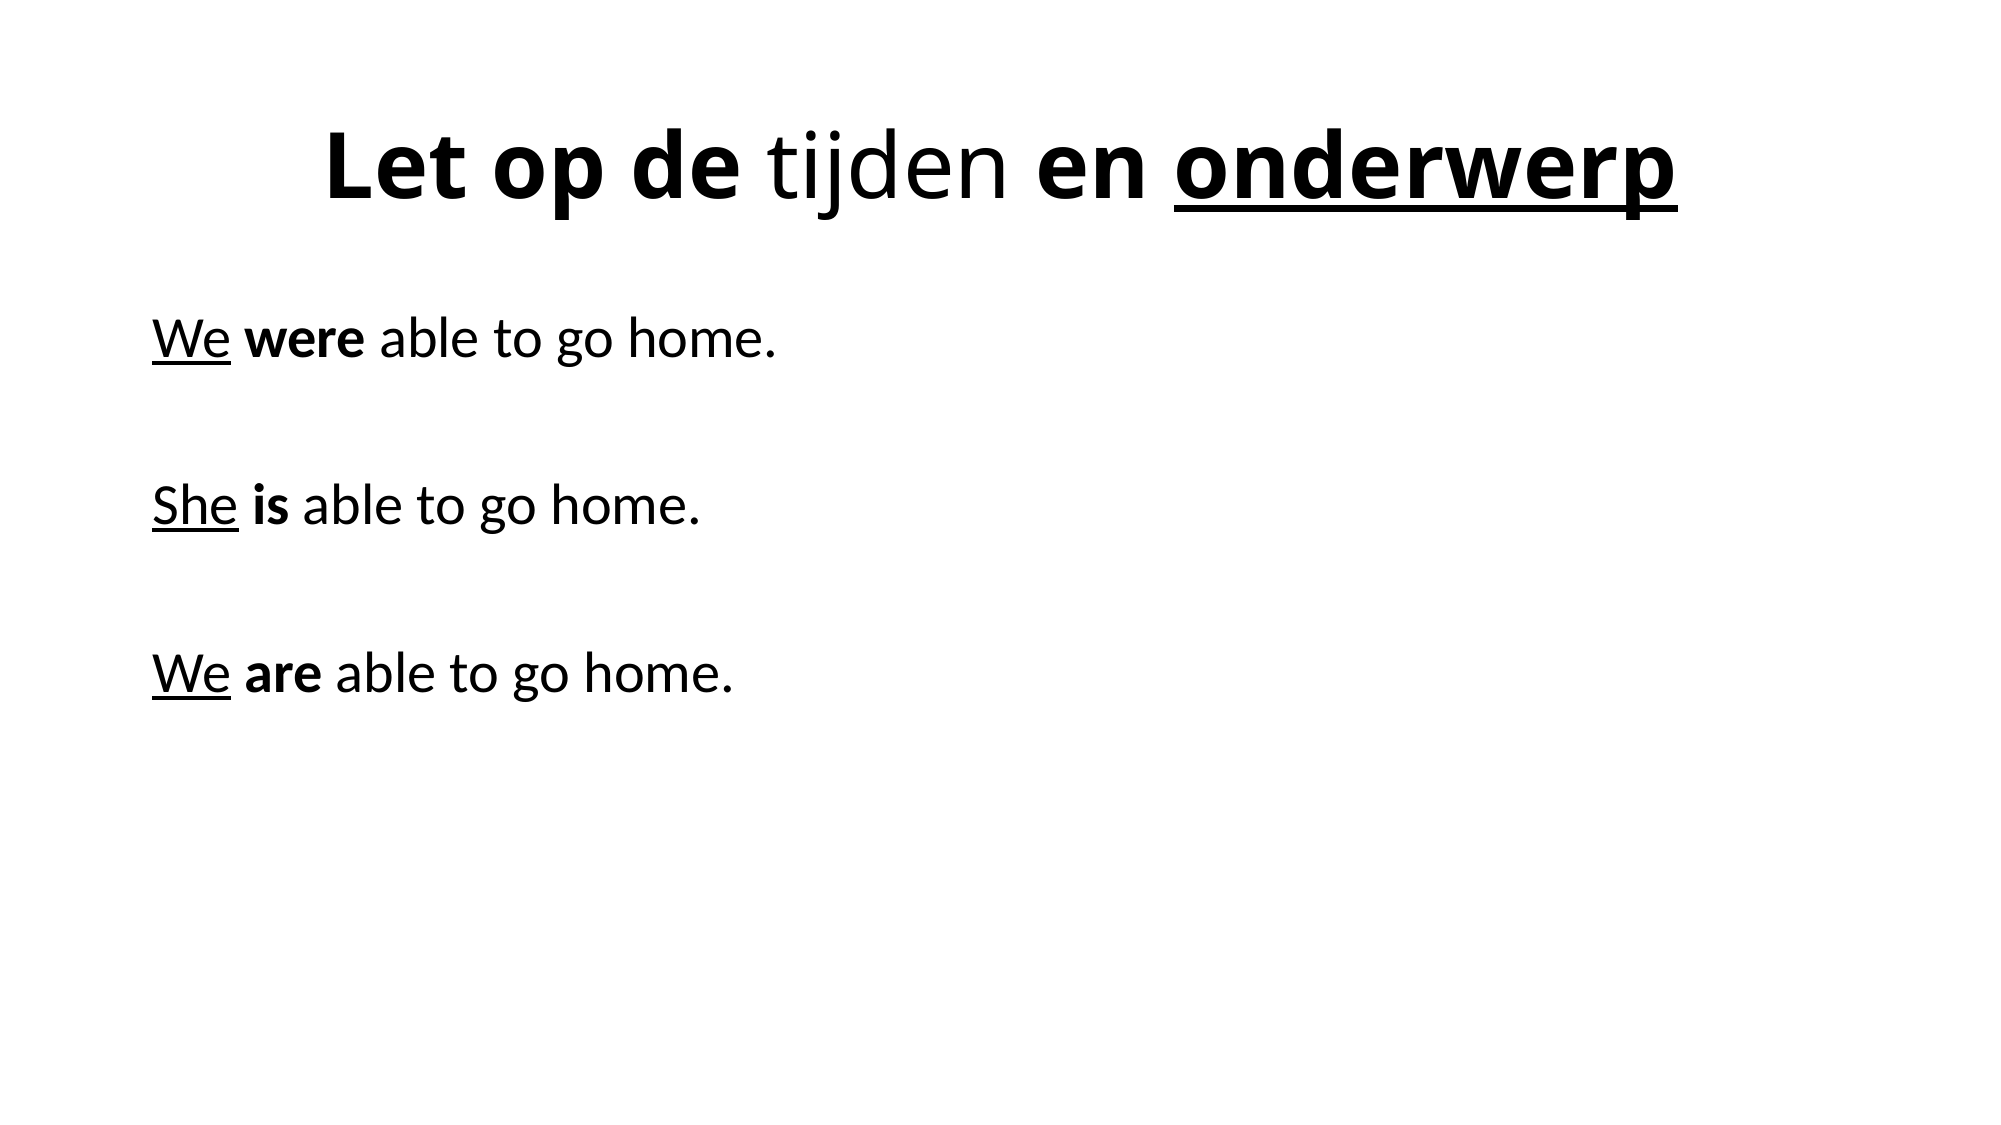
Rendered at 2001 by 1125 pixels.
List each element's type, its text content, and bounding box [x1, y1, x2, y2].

list We were able to go home. She is able to go home. We are able to go home. [137, 299, 1863, 801]
title Let op de tijden en onderwerp [137, 59, 1863, 278]
